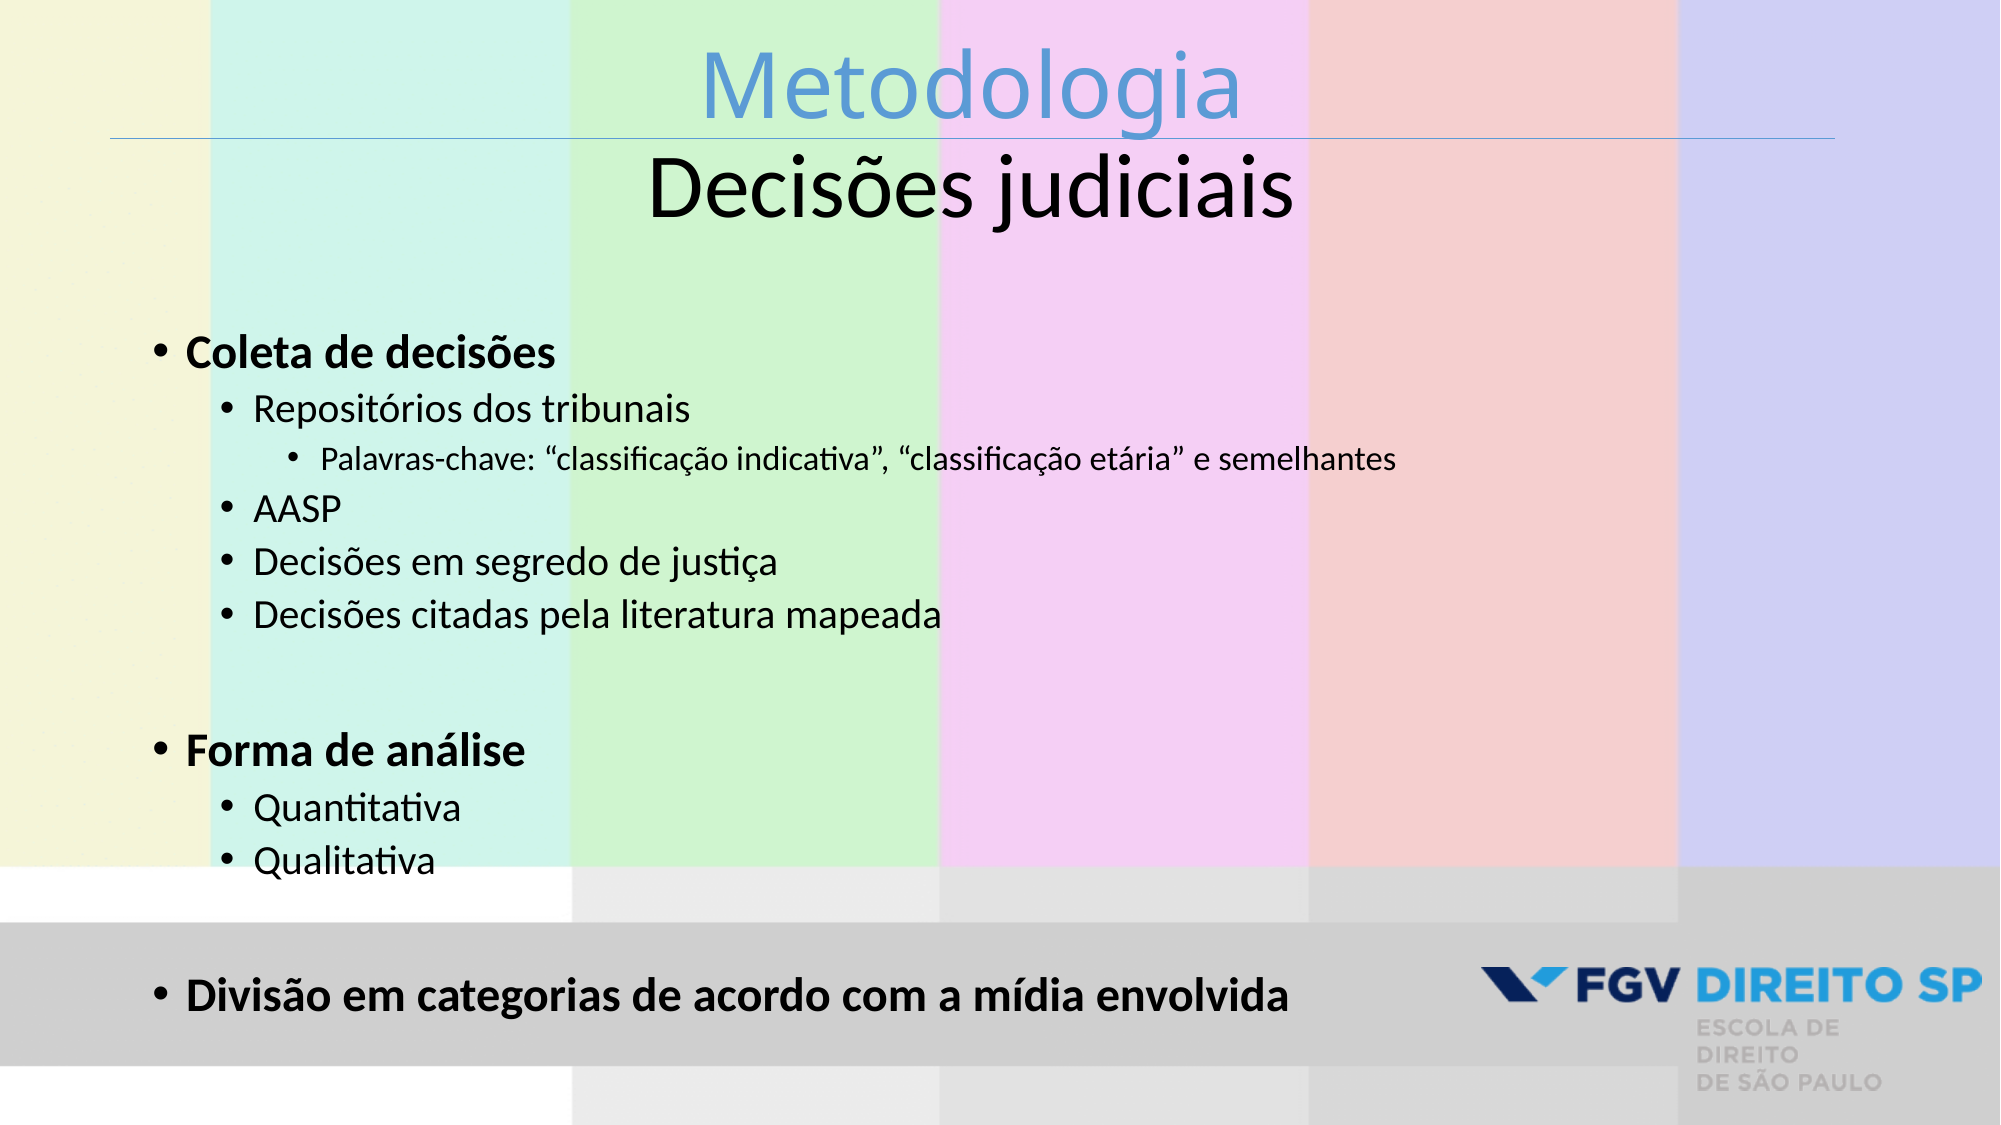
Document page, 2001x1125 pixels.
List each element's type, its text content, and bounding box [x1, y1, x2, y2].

picture [1481, 967, 1982, 1091]
title Metodologia Decisões judiciais [109, 139, 1835, 248]
list Coleta de decisões Repositórios dos tribunais Palavras-chave: “classificação indicativa”, “classificação etária” e semelhantes AASP Decisões em segredo de justiça Decisões citadas pela literatura mapeada Forma de análise Quantitativa Qualitativa Divisão em categorias de acordo com a mídia envolvida [137, 318, 1863, 1033]
title Metodologia Decisões judiciais [109, 29, 1835, 138]
